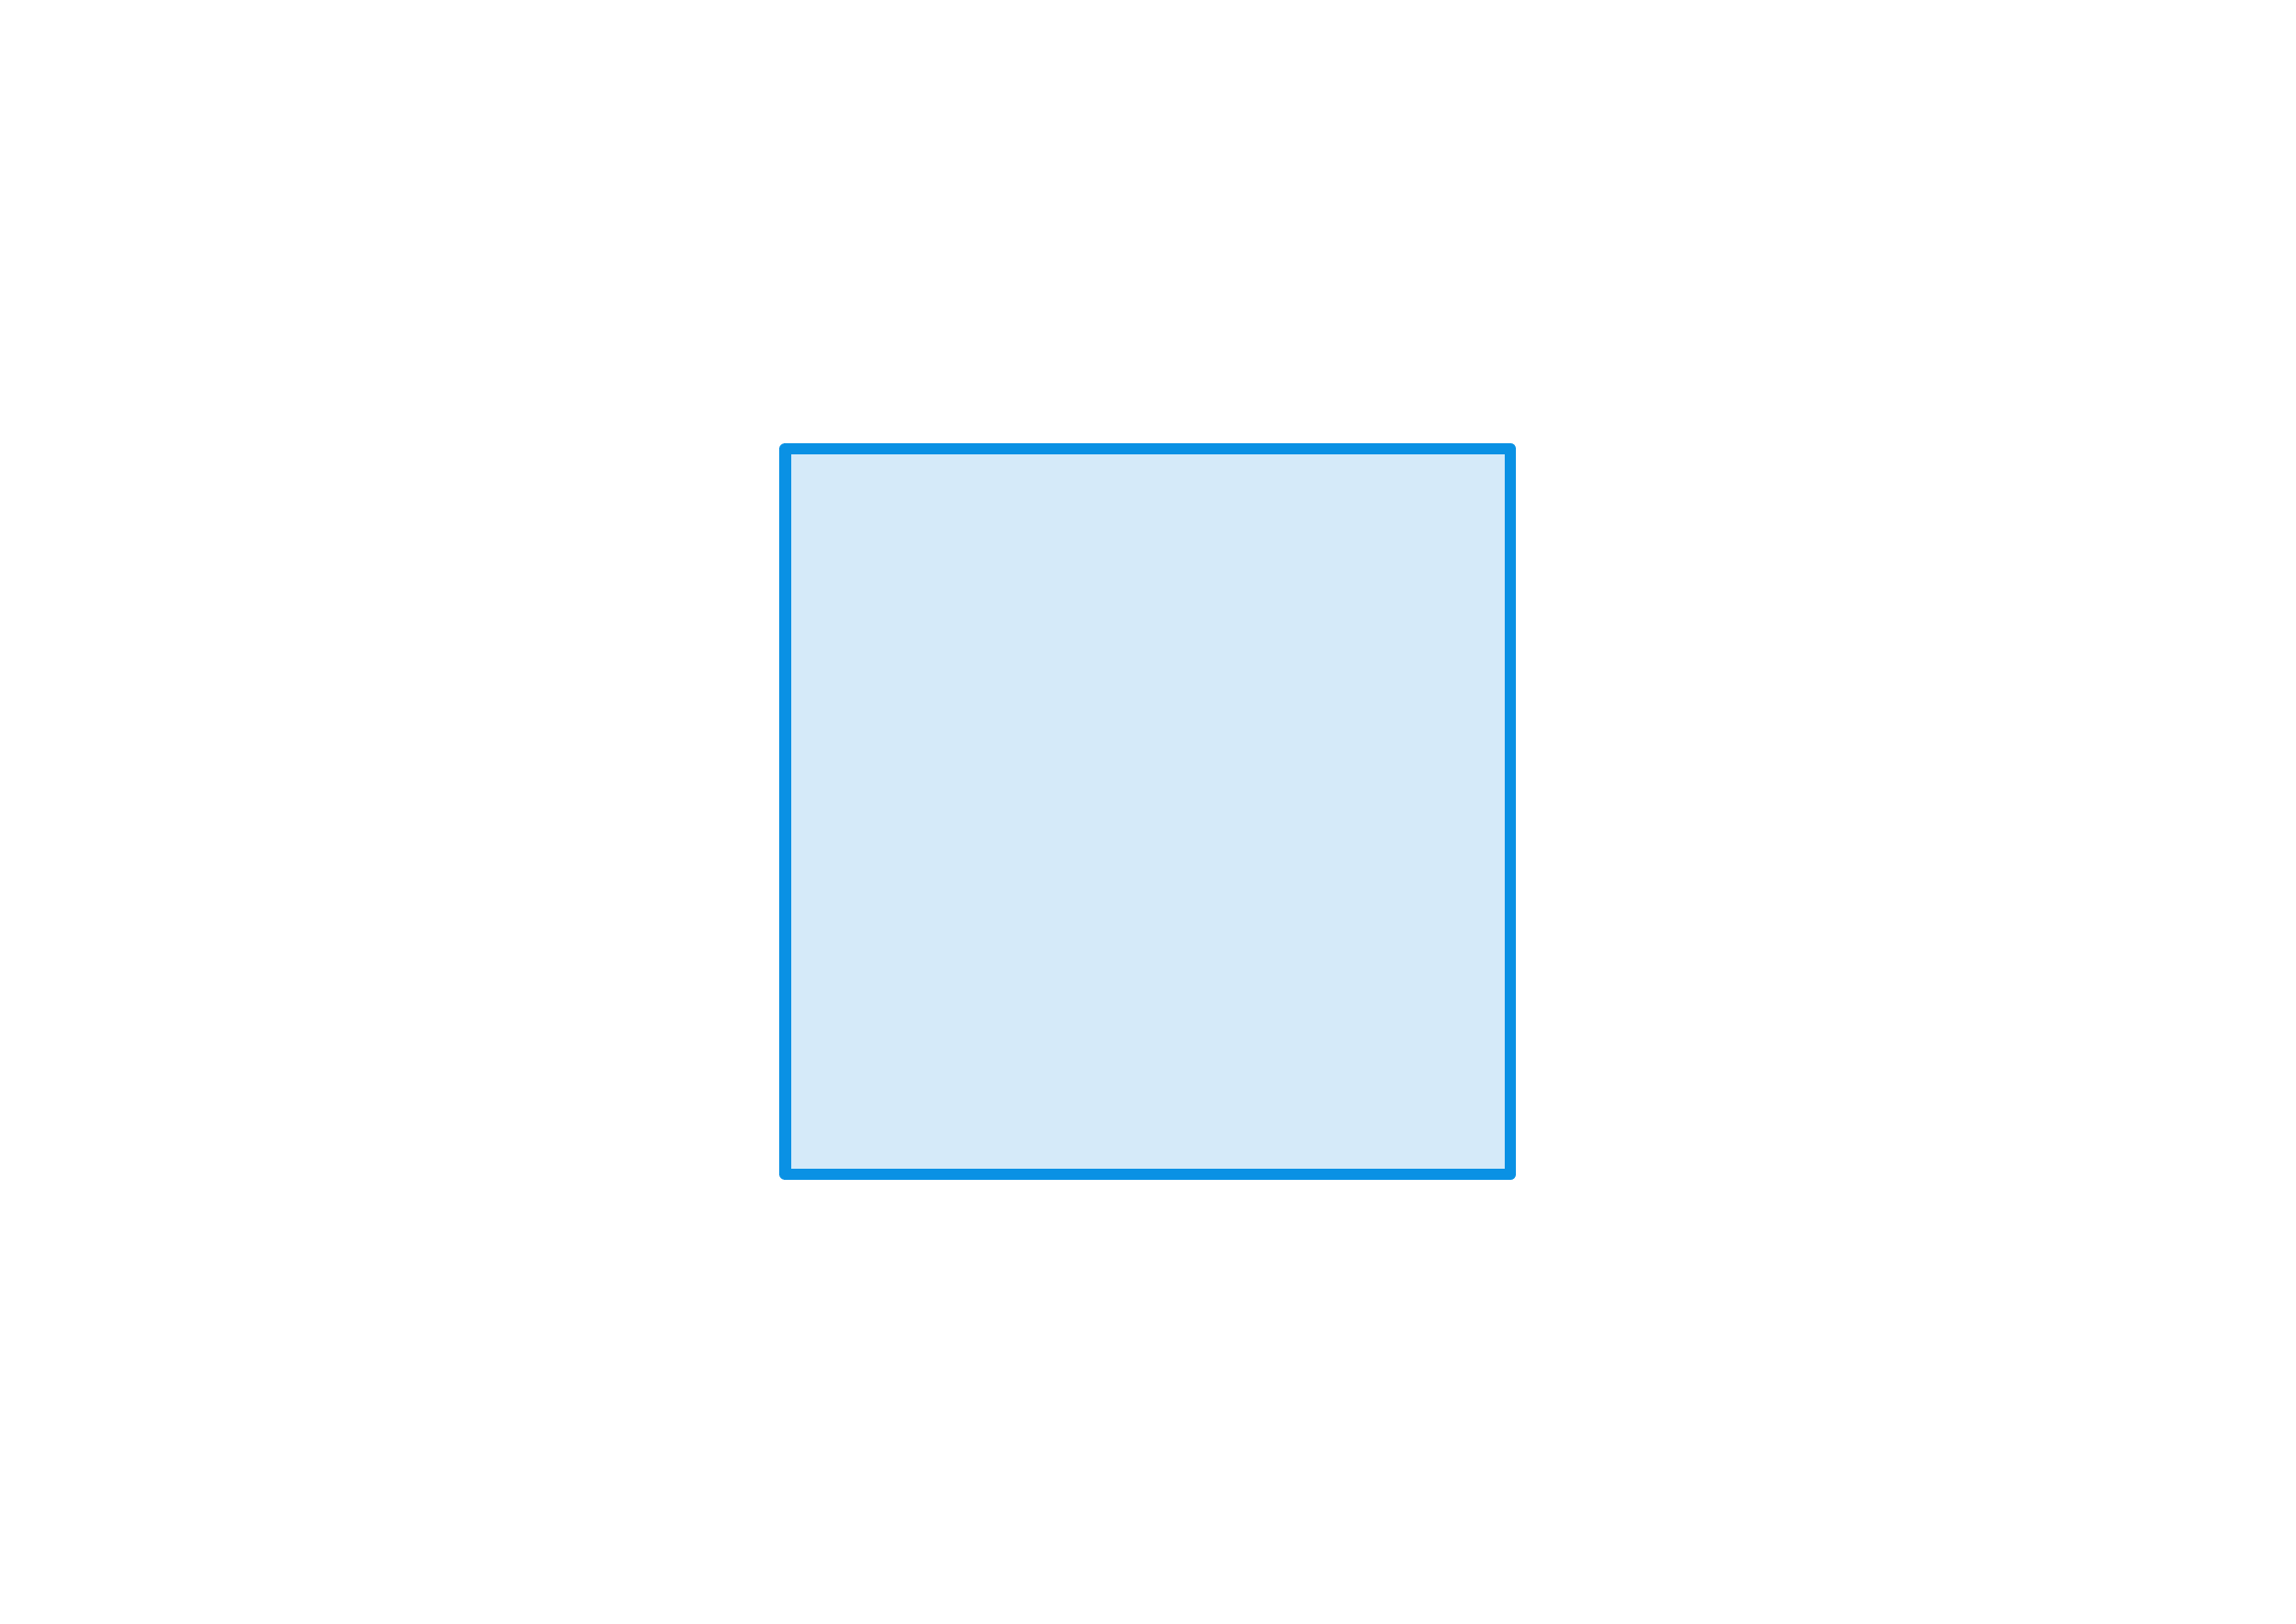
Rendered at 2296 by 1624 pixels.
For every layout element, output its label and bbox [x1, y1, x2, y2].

text_box [783, 447, 1512, 1176]
